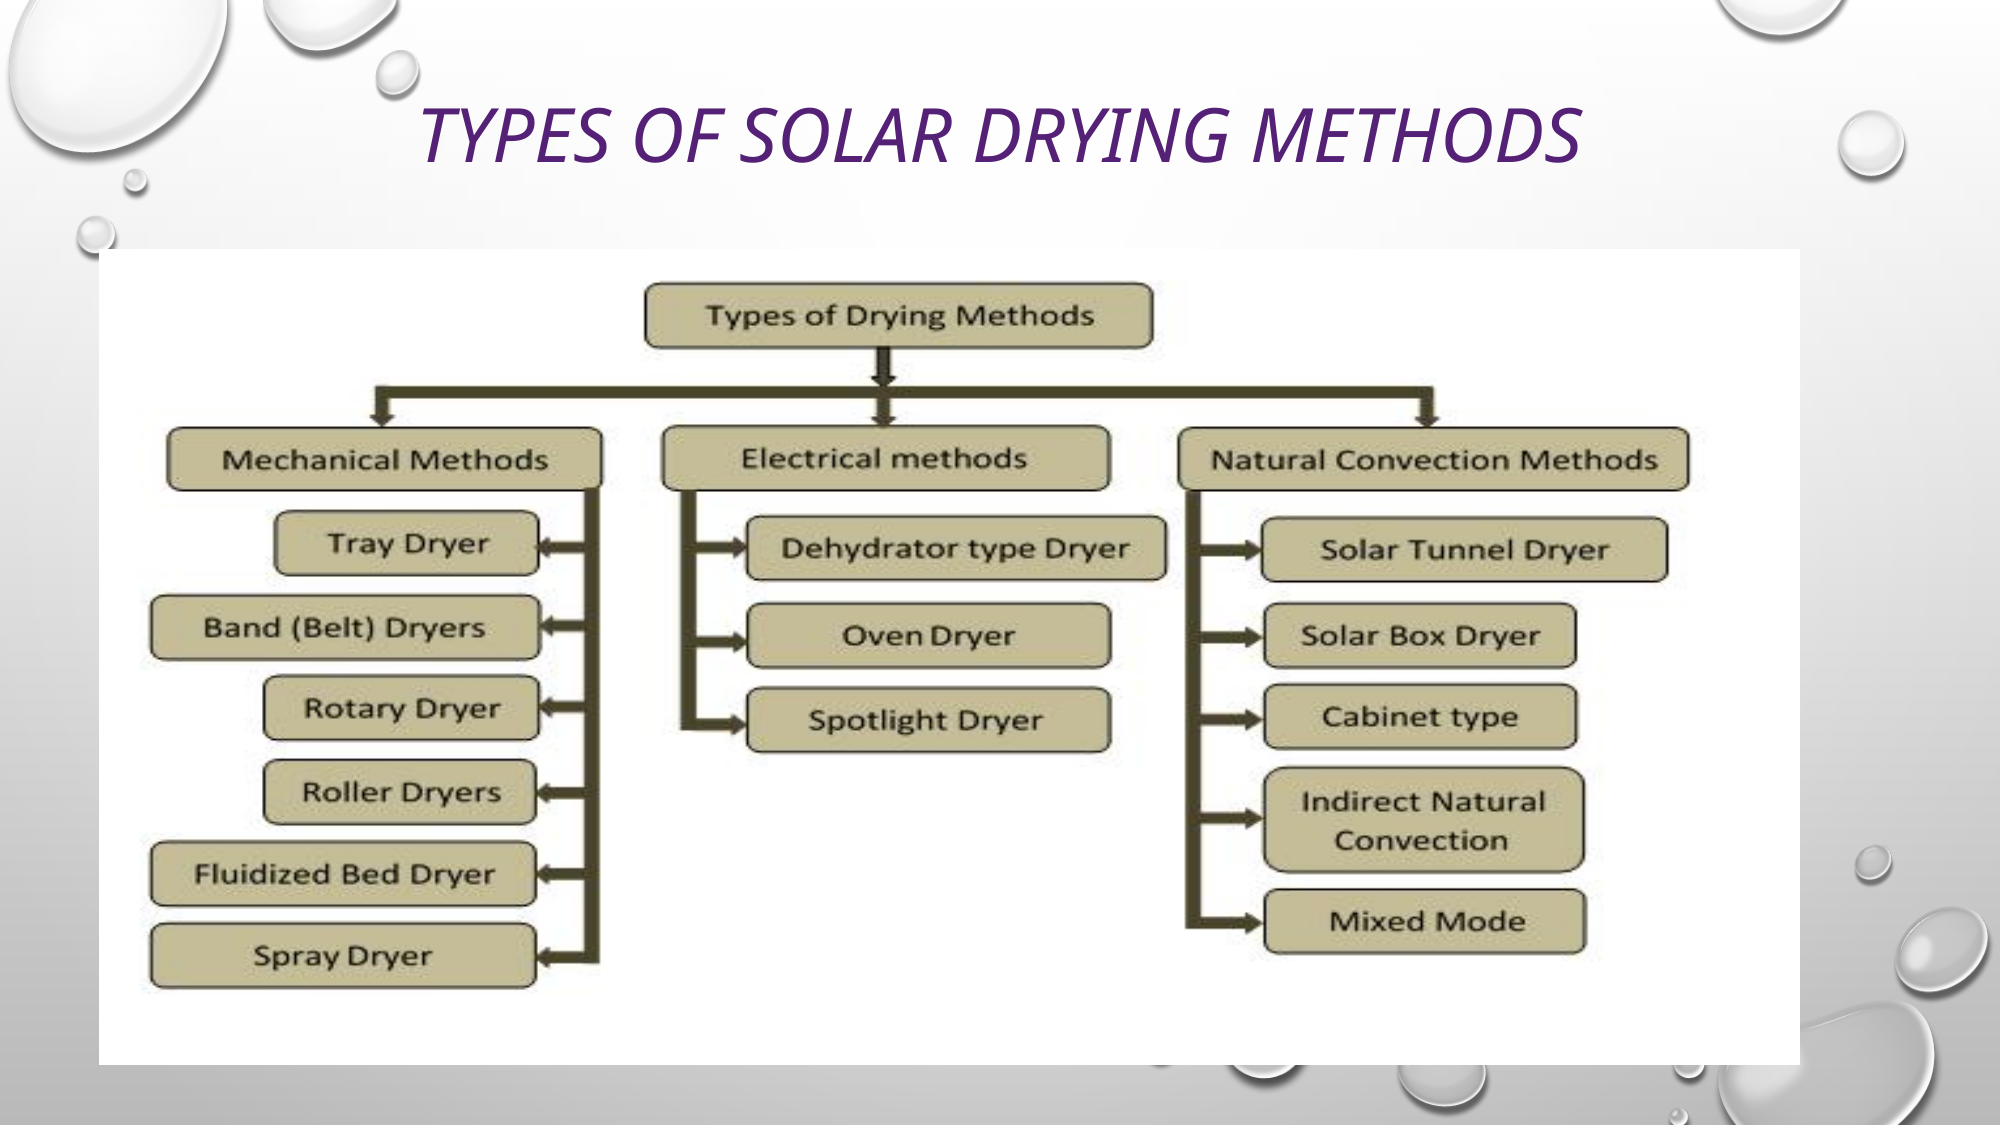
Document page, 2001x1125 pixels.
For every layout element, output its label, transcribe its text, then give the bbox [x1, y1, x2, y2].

picture [0, 0, 2000, 1125]
title Types of solar drying methods [149, 101, 1851, 175]
